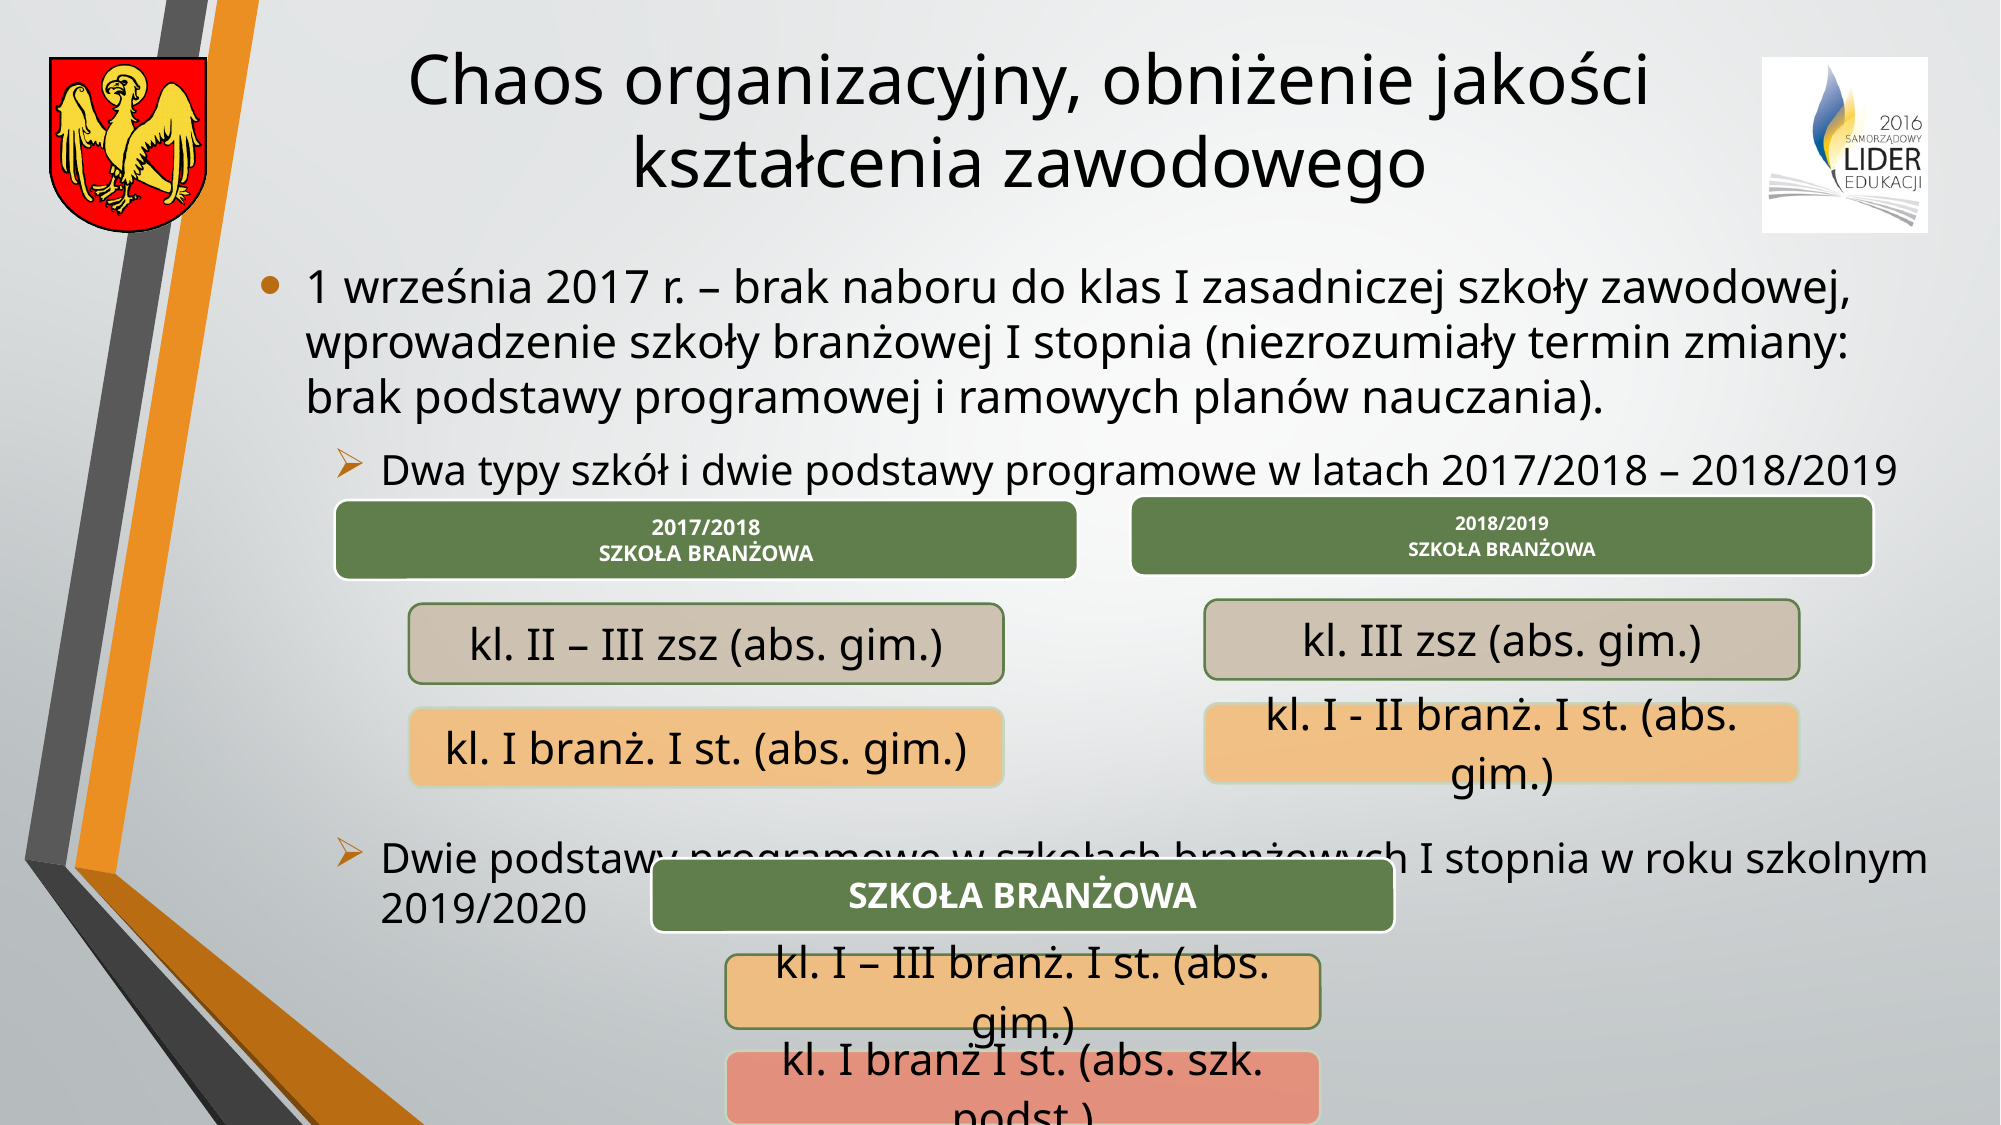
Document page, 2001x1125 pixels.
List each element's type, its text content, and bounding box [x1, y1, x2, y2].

picture [1761, 57, 1928, 233]
title Chaos organizacyjny, obniżenie jakości kształcenia zawodowego [208, 0, 1852, 238]
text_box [557, 857, 1488, 1125]
list 1 września 2017 r. – brak naboru do klas I zasadniczej szkoły zawodowej, wprowadzenie szkoły branżowej I stopnia (niezrozumiały termin zmiany: brak podstawy programowej i ramowych planów nauczania). Dwa typy szkół i dwie podstawy programowe w latach 2017/2018 – 2018/2019 Dwie podstawy programowe w szkołach branżowych I stopnia w roku szkolnym 2019/2020 [243, 784, 1965, 1053]
picture [49, 57, 207, 234]
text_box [1037, 495, 1967, 784]
list 1 września 2017 r. – brak naboru do klas I zasadniczej szkoły zawodowej, wprowadzenie szkoły branżowej I stopnia (niezrozumiały termin zmiany: brak podstawy programowej i ramowych planów nauczania). Dwa typy szkół i dwie podstawy programowe w latach 2017/2018 – 2018/2019 Dwie podstawy programowe w szkołach branżowych I stopnia w roku szkolnym 2019/2020 [243, 249, 1965, 499]
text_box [241, 499, 1171, 788]
